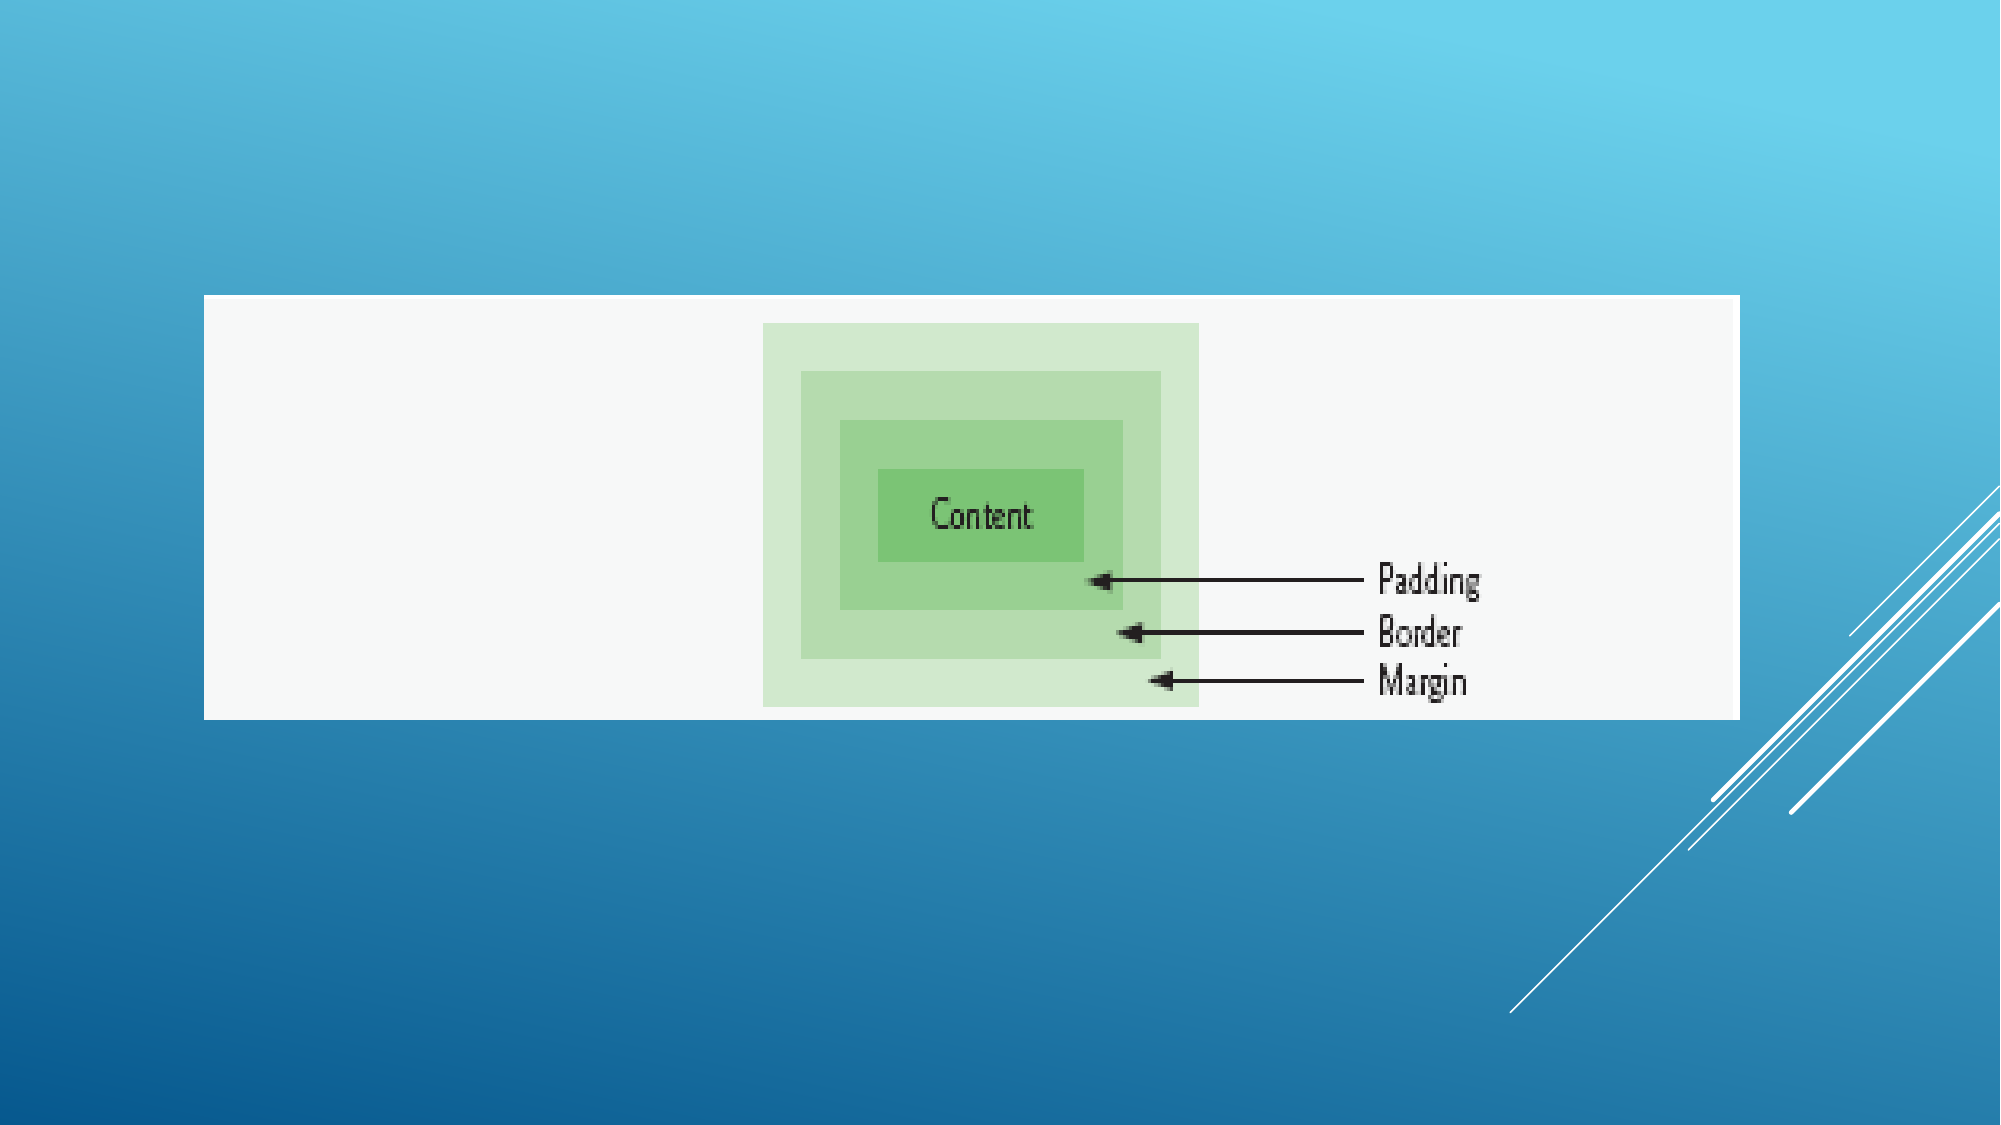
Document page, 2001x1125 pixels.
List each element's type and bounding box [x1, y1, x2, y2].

picture [203, 295, 1740, 720]
